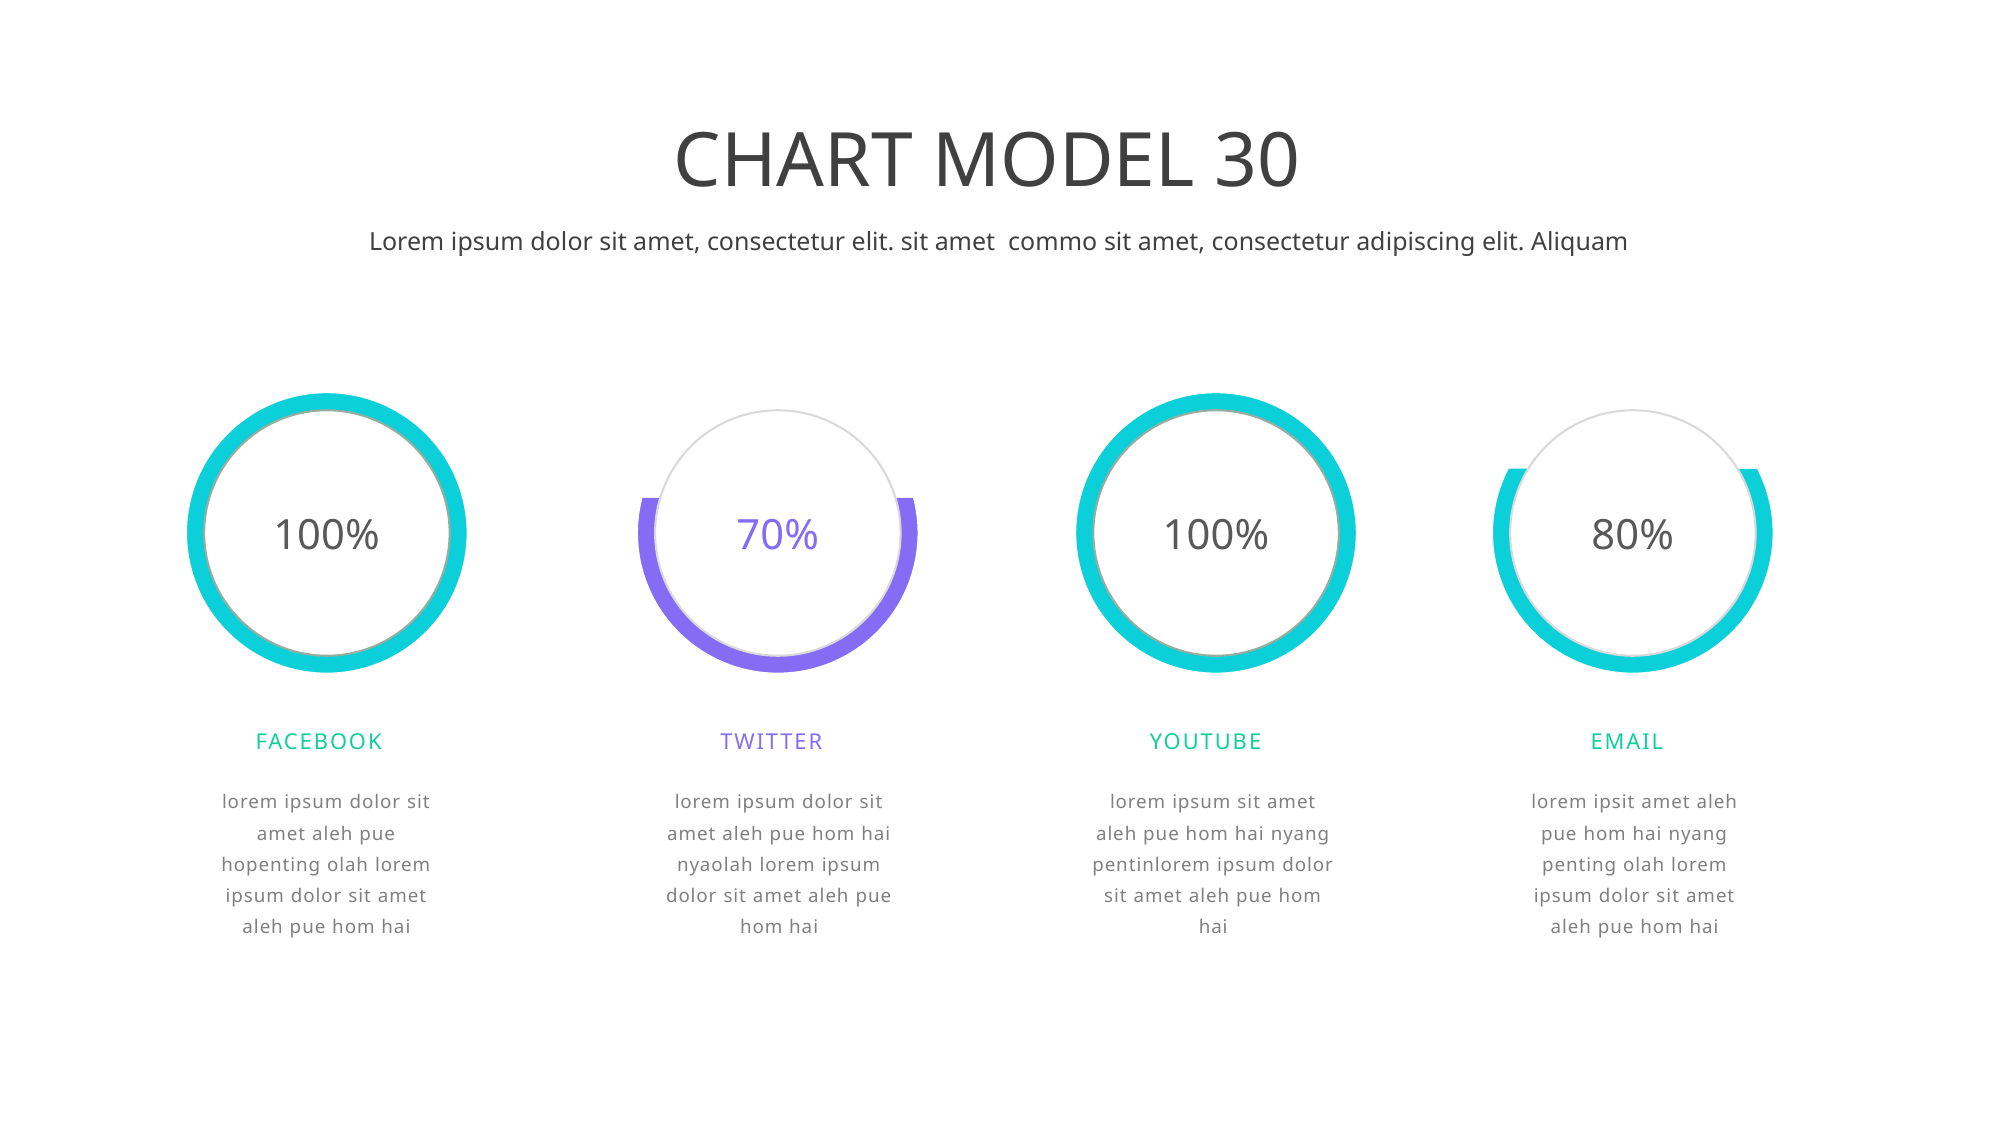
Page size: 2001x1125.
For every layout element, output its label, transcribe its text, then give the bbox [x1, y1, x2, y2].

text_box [120, 326, 534, 740]
text_box Youtube [1045, 740, 1366, 758]
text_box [1009, 326, 1423, 740]
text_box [571, 326, 985, 740]
text_box Facebook [158, 740, 479, 758]
text_box Lorem ipsum dolor sit amet, consectetur elit. sit amet commo sit amet, consectetur adipiscing elit. Aliquam [341, 202, 1659, 263]
text_box CHART MODEL 30 [506, 66, 1469, 202]
text_box lorem ipsum dolor sit amet aleh pue hopenting olah lorem ipsum dolor sit amet aleh pue hom hai [202, 777, 450, 942]
text_box email [1466, 740, 1788, 758]
text_box lorem ipsum dolor sit amet aleh pue hom hai nyaolah lorem ipsum dolor sit amet aleh pue hom hai [657, 777, 901, 942]
text_box Twitter [611, 740, 932, 758]
text_box lorem ipsum sit amet aleh pue hom hai nyang pentinlorem ipsum dolor sit amet aleh pue hom hai [1087, 777, 1339, 942]
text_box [1426, 326, 1840, 740]
text_box lorem ipsit amet aleh pue hom hai nyang penting olah lorem ipsum dolor sit amet aleh pue hom hai [1513, 777, 1756, 942]
